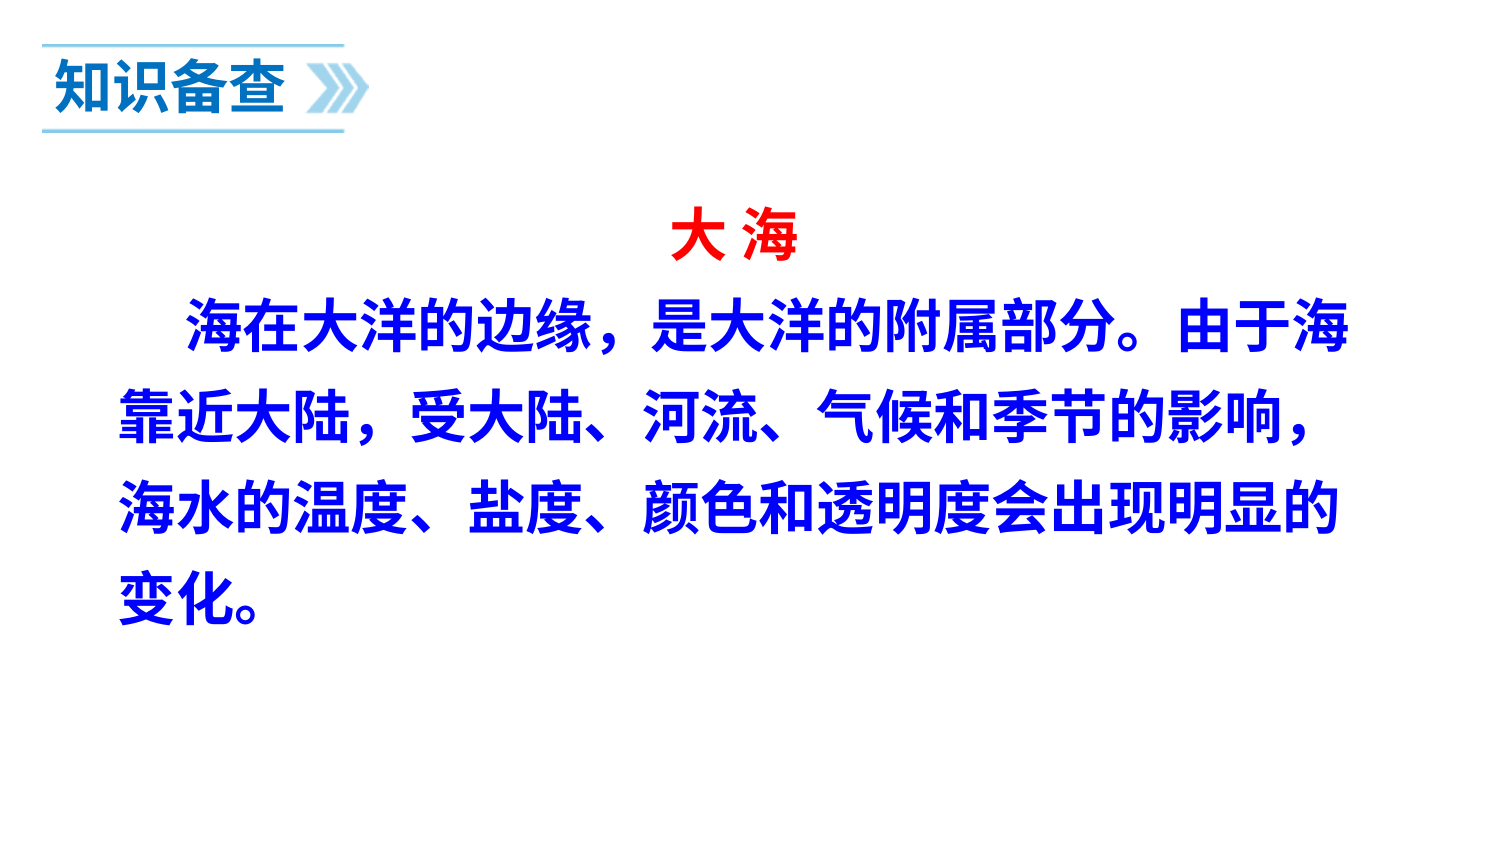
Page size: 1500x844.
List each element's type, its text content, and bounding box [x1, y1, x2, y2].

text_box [29, 42, 369, 133]
text_box 大 海 海在大洋的边缘，是大洋的附属部分。由于海靠近大陆，受大陆、河流、气候和季节的影响，海水的温度、盐度、颜色和透明度会出现明显的变化。 [103, 170, 1366, 640]
